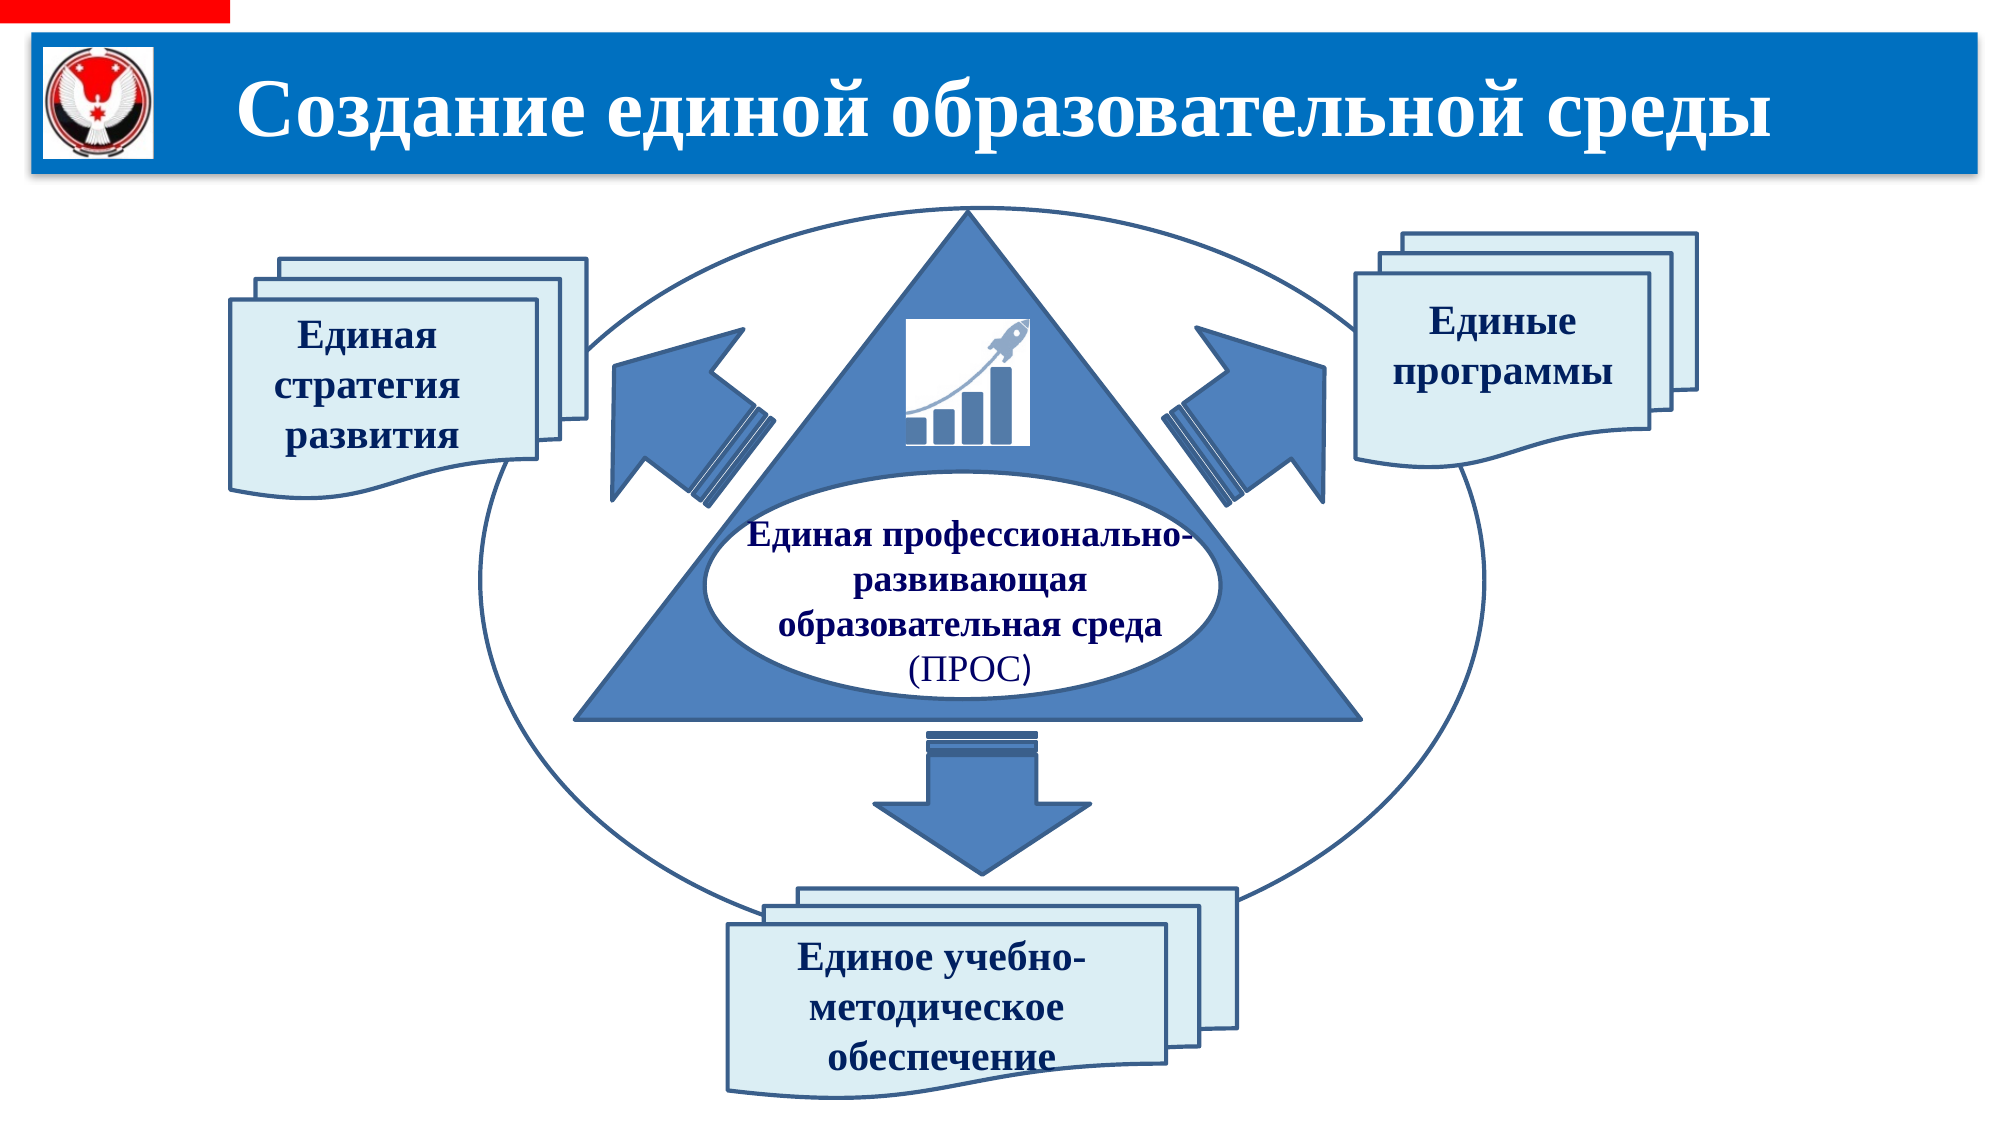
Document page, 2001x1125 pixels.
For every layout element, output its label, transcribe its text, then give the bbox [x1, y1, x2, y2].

text_box Единая стратегия развития [230, 299, 515, 465]
text_box [478, 422, 1487, 917]
picture [42, 47, 154, 159]
text_box [0, 0, 231, 24]
picture [905, 319, 1031, 447]
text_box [574, 211, 1362, 720]
text_box [228, 256, 569, 501]
text_box [725, 922, 959, 1100]
text_box [907, 205, 1057, 210]
text_box Единое учебно-методическое обеспечение [750, 921, 1134, 1087]
text_box Создание единой образовательной среды [31, 32, 1978, 174]
text_box [1366, 231, 1699, 470]
text_box [761, 886, 1240, 1067]
text_box Единые программы [1367, 285, 1639, 400]
